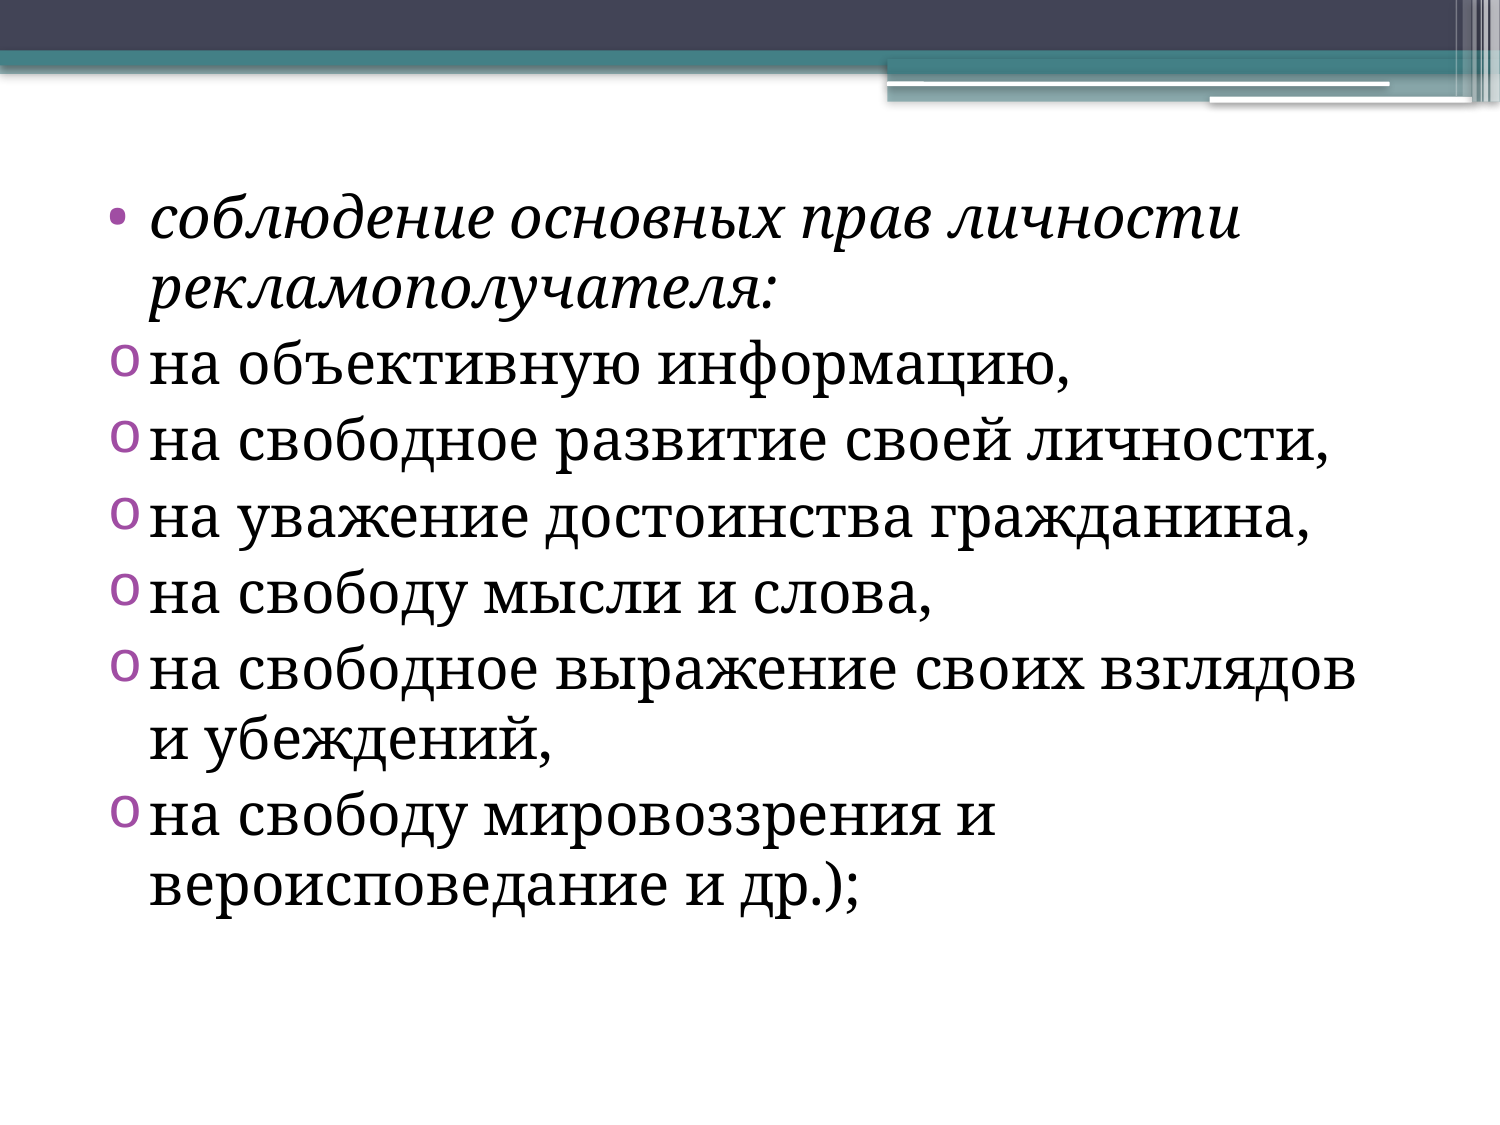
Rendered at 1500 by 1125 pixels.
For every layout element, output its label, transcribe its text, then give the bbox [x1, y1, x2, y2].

list соблюдение основных прав личности рекламополучателя: на объективную информацию, на свободное развитие своей личности, на уважение достоинства гражданина, на свободу мысли и слова, на свободное выражение своих взглядов и убеждений, на свободу мировоззрения и вероисповедание и др.); [75, 172, 1425, 1079]
